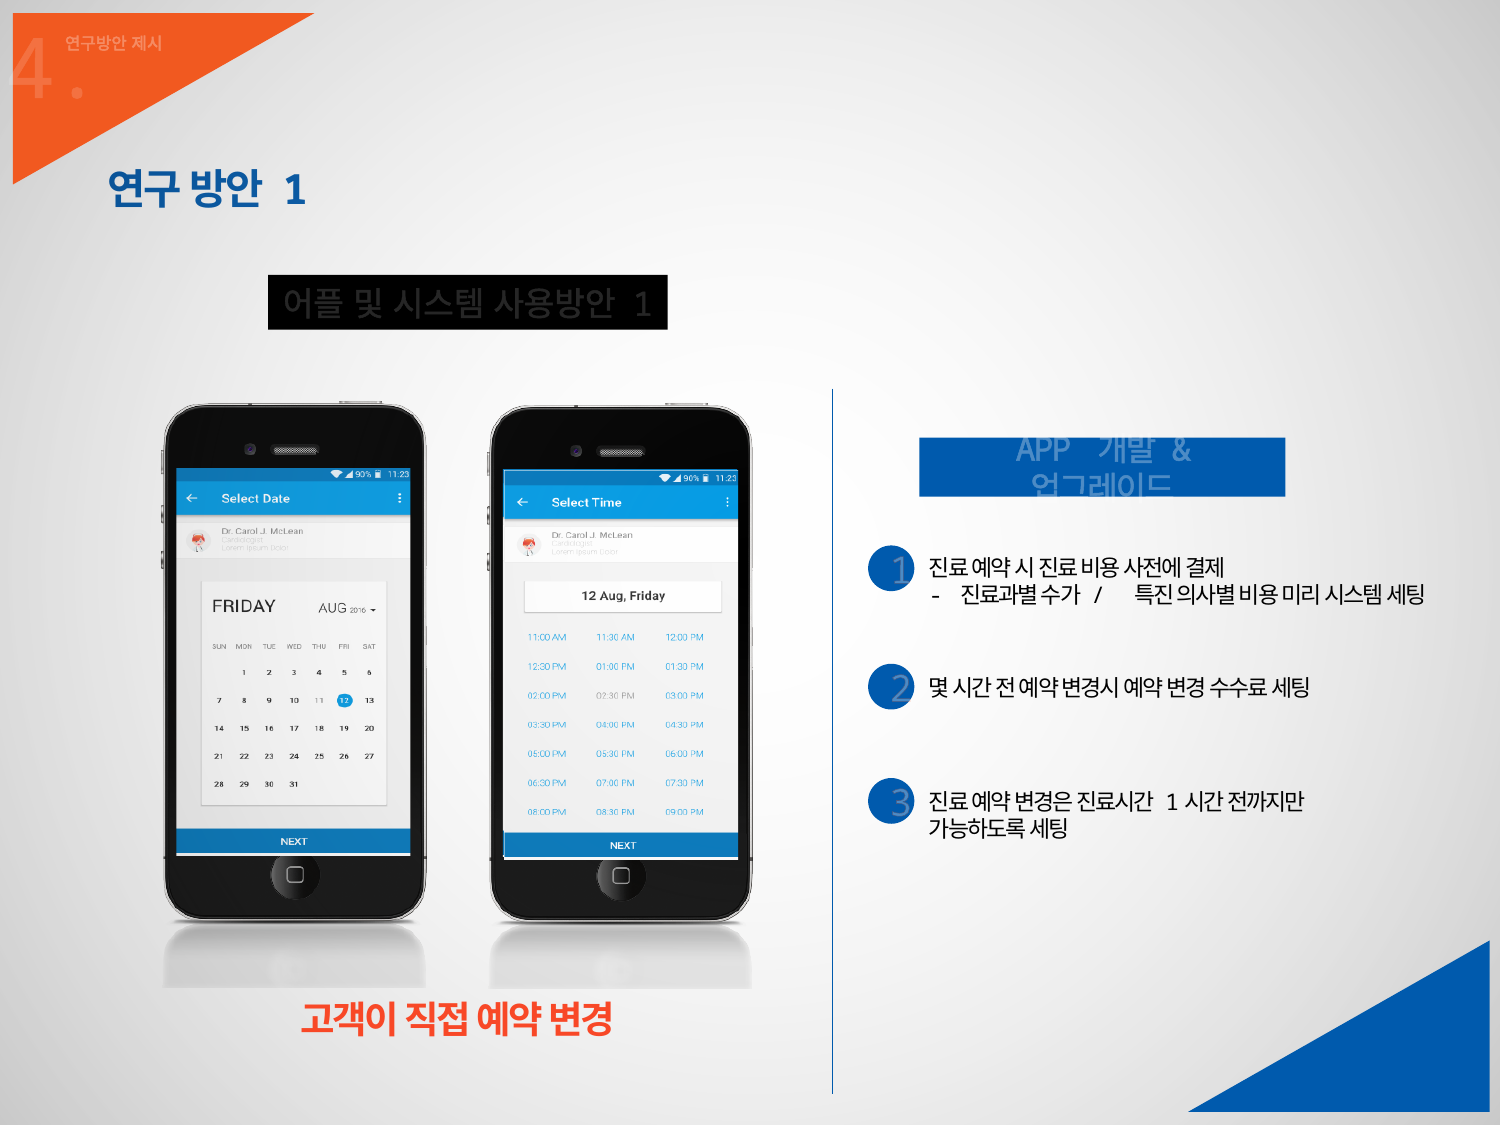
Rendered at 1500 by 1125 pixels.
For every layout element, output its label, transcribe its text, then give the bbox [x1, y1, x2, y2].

text_box 4. [0, 7, 117, 122]
text_box [0, 0, 1500, 1125]
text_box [242, 130, 755, 331]
text_box [1186, 938, 1492, 1114]
text_box 연구방안 제시 [50, 25, 178, 60]
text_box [134, 384, 453, 1020]
text_box [10, 11, 317, 187]
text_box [867, 663, 1500, 710]
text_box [867, 545, 1500, 617]
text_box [461, 385, 780, 1021]
text_box APP 개발 & 업그레이드 [917, 436, 1287, 499]
text_box 고객이 직접 예약 변경 [285, 1026, 630, 1049]
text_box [867, 777, 1500, 852]
